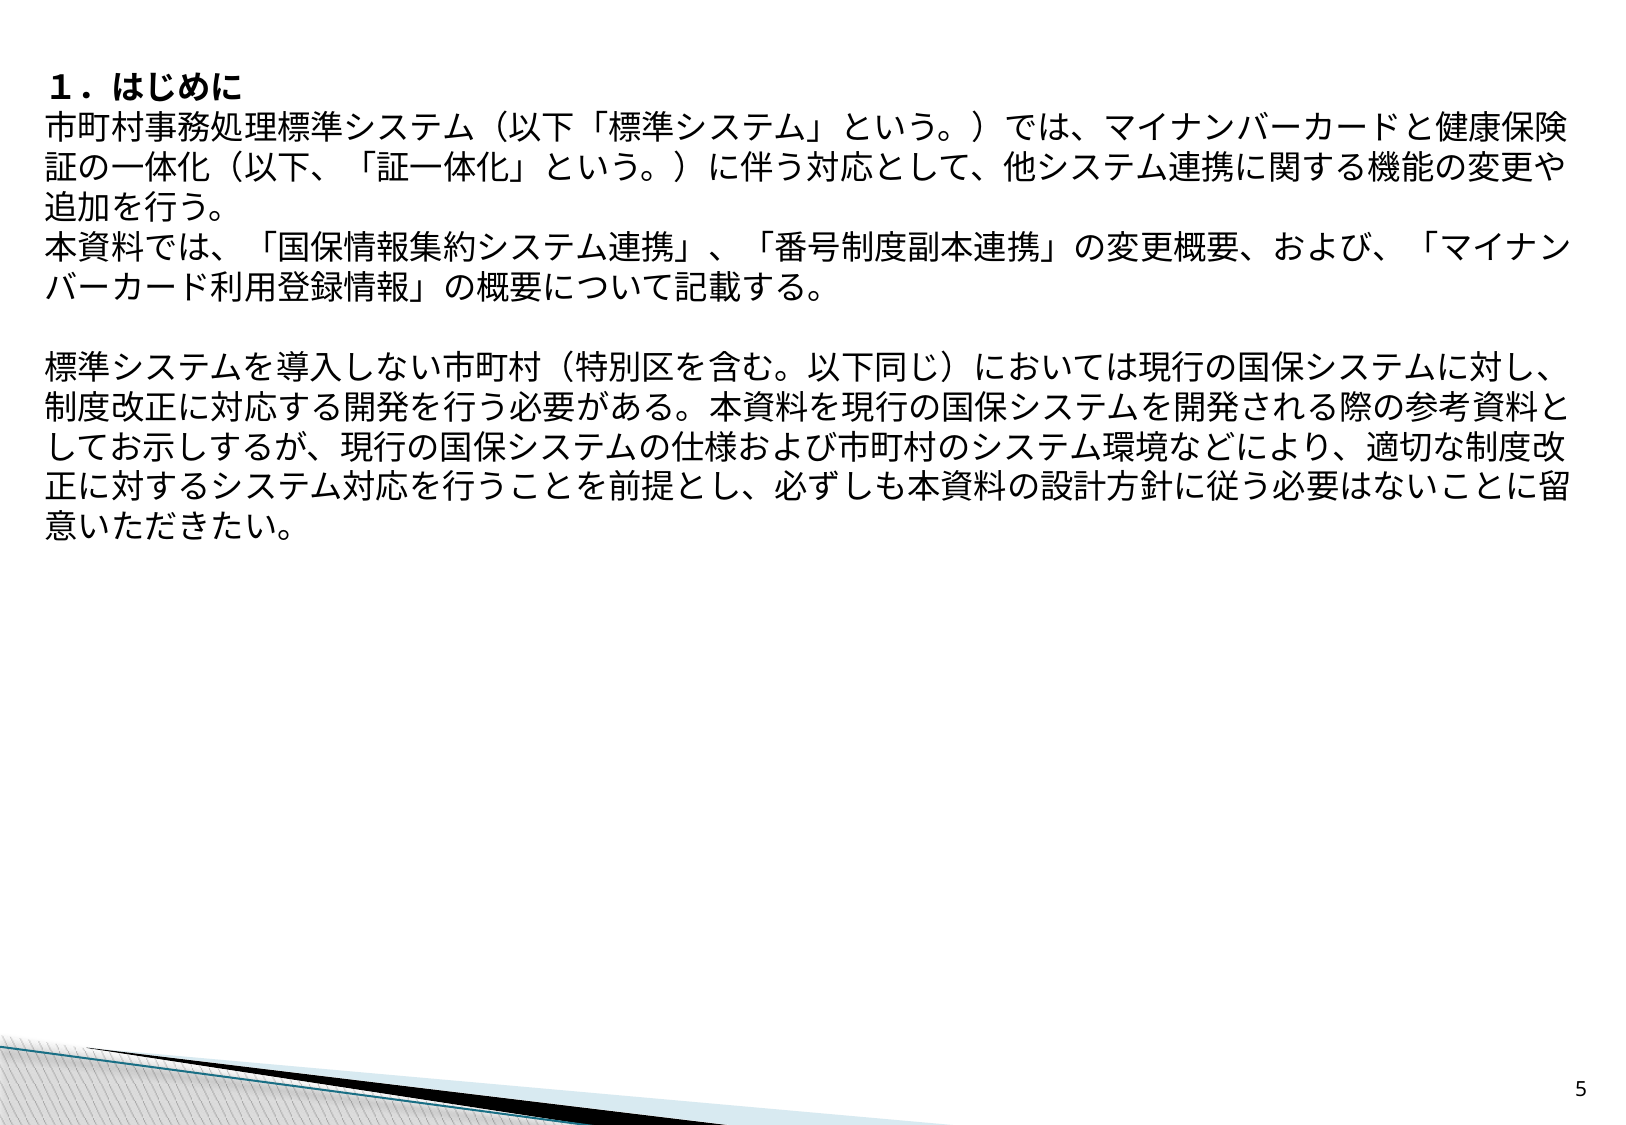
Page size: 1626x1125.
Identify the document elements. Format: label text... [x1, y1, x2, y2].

text_box １．はじめに 市町村事務処理標準システム（以下「標準システム」という。）では、マイナンバーカードと健康保険証の一体化（以下、「証一体化」という。）に伴う対応として、他システム連携に関する機能の変更や追加を行う。 本資料では、「国保情報集約システム連携」、「番号制度副本連携」の変更概要、および、「マイナンバーカード利用登録情報」の概要について記載する。 標準システムを導入しない市町村（特別区を含む。以下同じ）においては現行の国保システムに対し、制度改正に対応する開発を行う必要がある。本資料を現行の国保システムを開発される際の参考資料としてお示しするが、現行の国保システムの仕様および市町村のシステム環境などにより、適切な制度改正に対するシステム対応を行うことを前提とし、必ずしも本資料の設計方針に従う必要はないことに留意いただきたい。 [29, 58, 1596, 593]
slide_number 4 [1536, 1051, 1602, 1112]
picture [465, 1106, 510, 1113]
